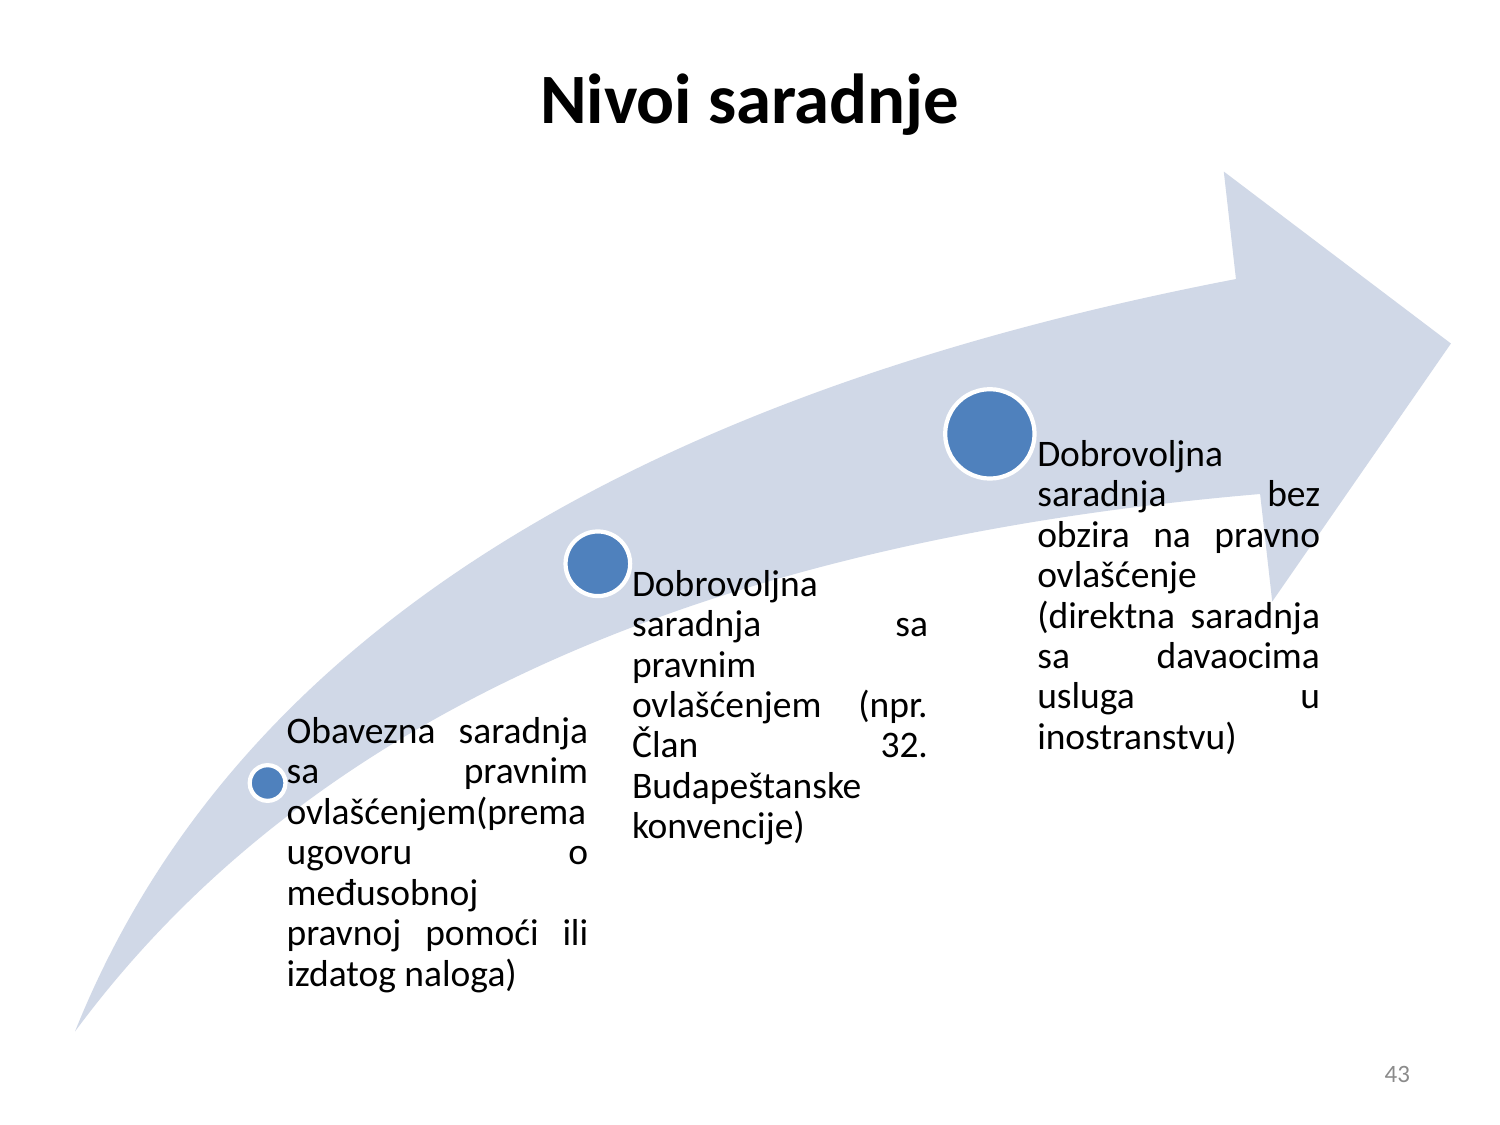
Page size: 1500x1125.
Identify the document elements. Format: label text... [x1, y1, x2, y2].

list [74, 206, 1452, 1070]
title Nivoi saradnje [75, 45, 1425, 204]
slide_number 43 [1074, 1077, 1425, 1103]
